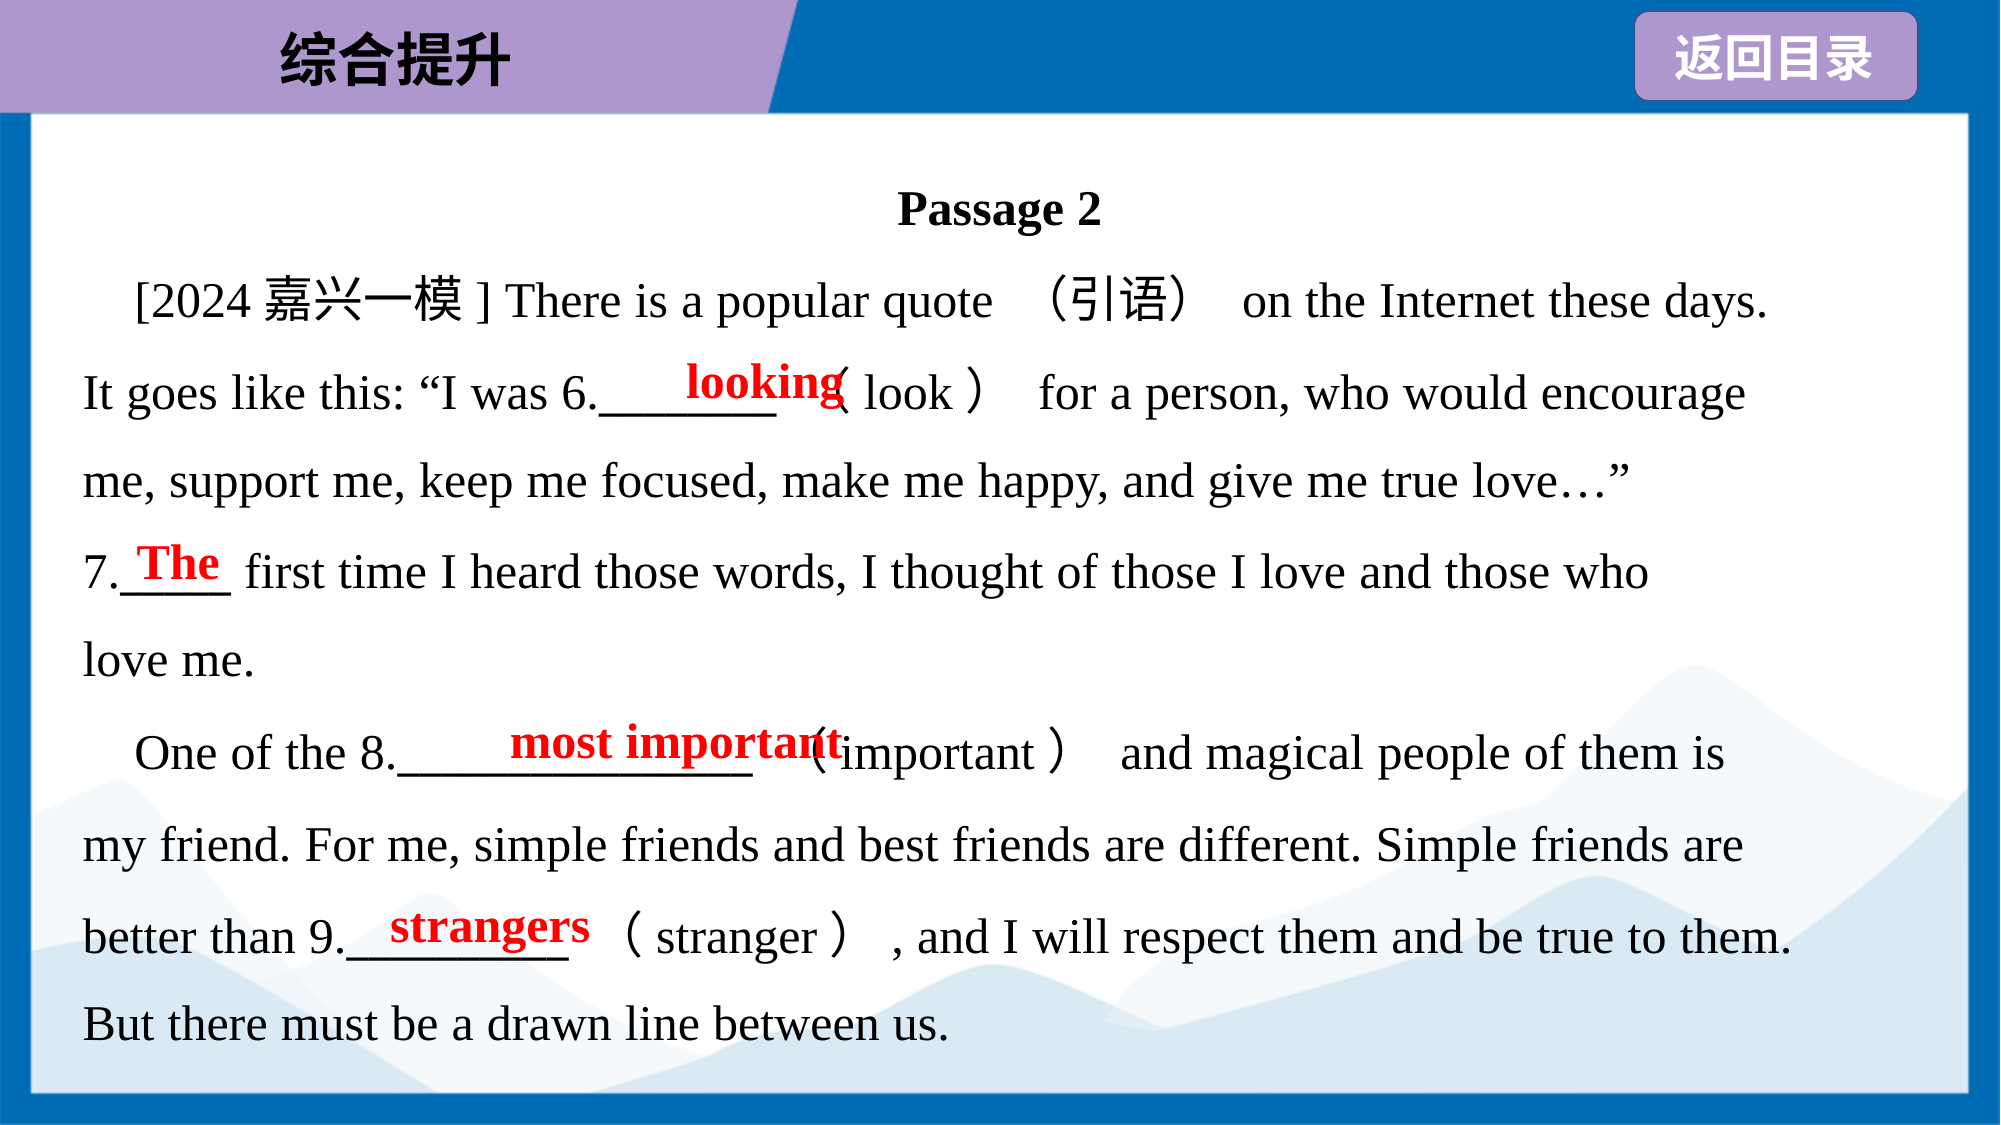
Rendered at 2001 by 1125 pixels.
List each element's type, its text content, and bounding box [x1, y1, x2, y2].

text_box most important [485, 681, 867, 760]
text_box looking [667, 321, 863, 400]
text_box The [118, 502, 238, 581]
text_box 7._____ first time I heard those words, I thought of those I love and those who love me. [82, 507, 1917, 677]
text_box Passage 2 [82, 147, 1917, 226]
text_box strangers [372, 864, 609, 944]
text_box [2024嘉兴一模] There is a popular quote （引语） on the Internet these days. It goes like this: “I was 6.________ （look） for a person, who would encourage me, support me, keep me focused, make me happy, and give me true love…” [82, 236, 1917, 498]
picture [0, 0, 2000, 1125]
text_box One of the 8.________________ （important） and magical people of them is my friend. For me, simple friends and best friends are different. Simple friends are better than 9.__________ （stranger）, and I will respect them and be true to them. But there must be a drawn line between us. [82, 688, 1917, 1041]
